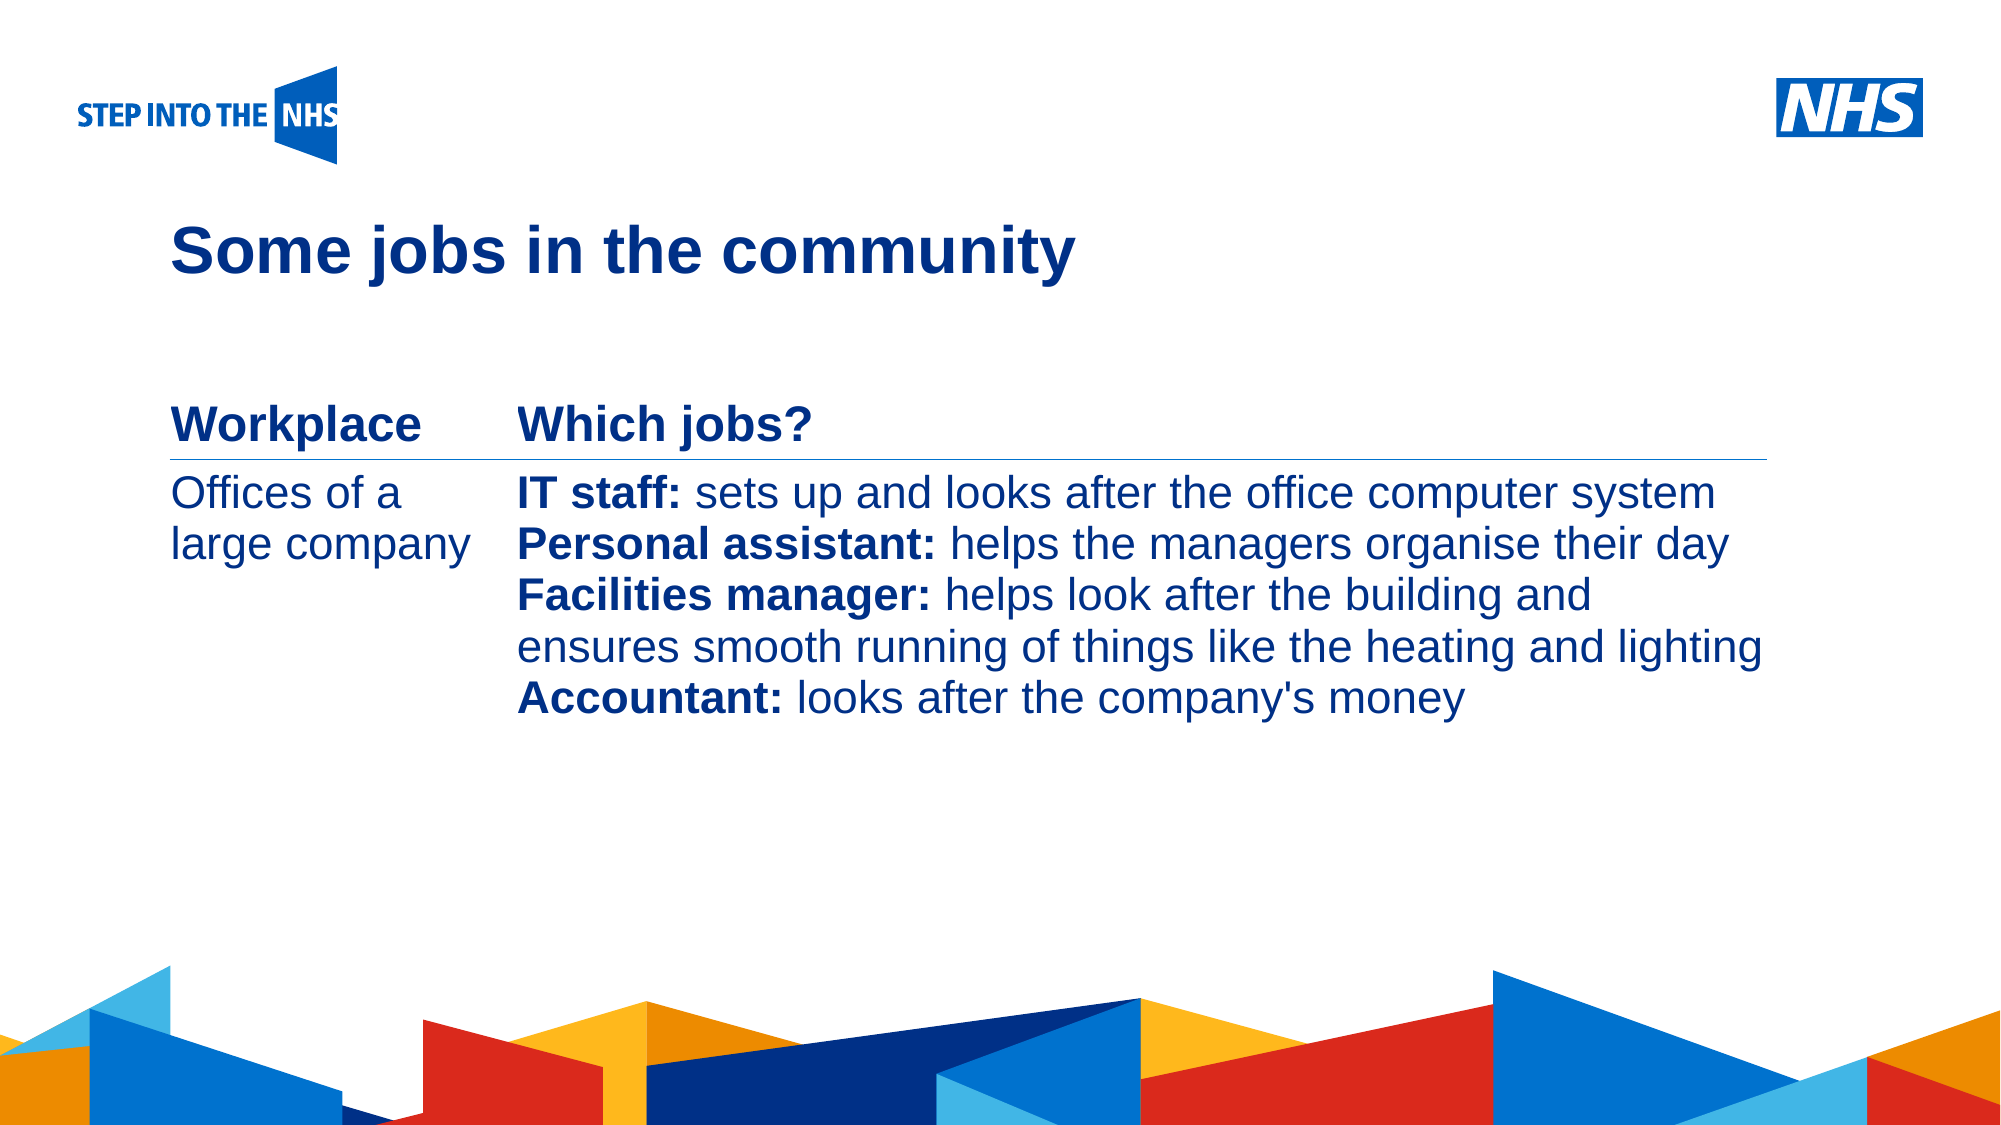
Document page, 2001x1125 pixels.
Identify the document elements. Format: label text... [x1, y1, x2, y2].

title Some jobs in the community [170, 216, 1767, 307]
table_cell IT staff: sets up and looks after the office computer system Personal assistant: helps the managers organise their day Facilities manager: helps look after the building and ensures smooth running of things like the heating and lighting Accountant: looks after the company's money [518, 460, 1765, 730]
table_cell Offices of a large company [171, 460, 516, 730]
table_header Workplace [171, 389, 516, 459]
table_header Which jobs? [518, 389, 1765, 459]
